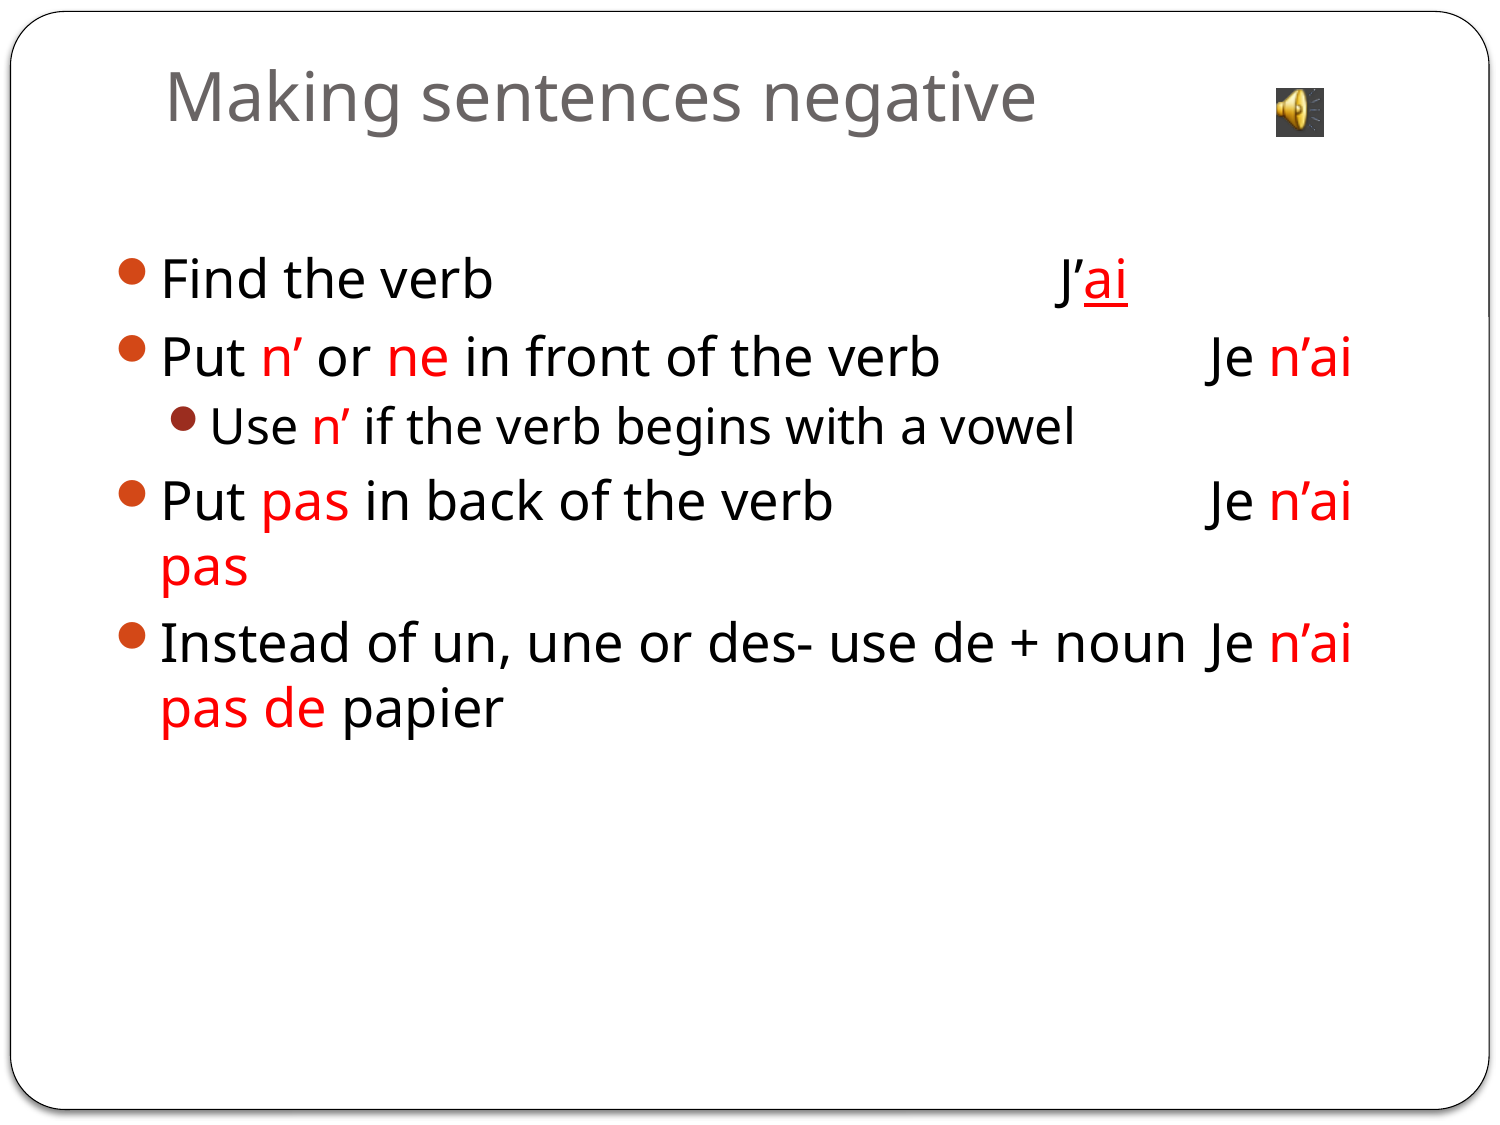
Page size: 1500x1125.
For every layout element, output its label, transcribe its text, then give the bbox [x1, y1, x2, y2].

list Find the verb J’ai Put n’ or ne in front of the verb Je n’ai Use n’ if the verb begins with a vowel Put pas in back of the verb Je n’ai pas Instead of un, une or des- use de + noun Je n’ai pas de papier [99, 237, 1425, 988]
title Making sentences negative [150, 45, 1425, 233]
picture [1274, 87, 1326, 138]
